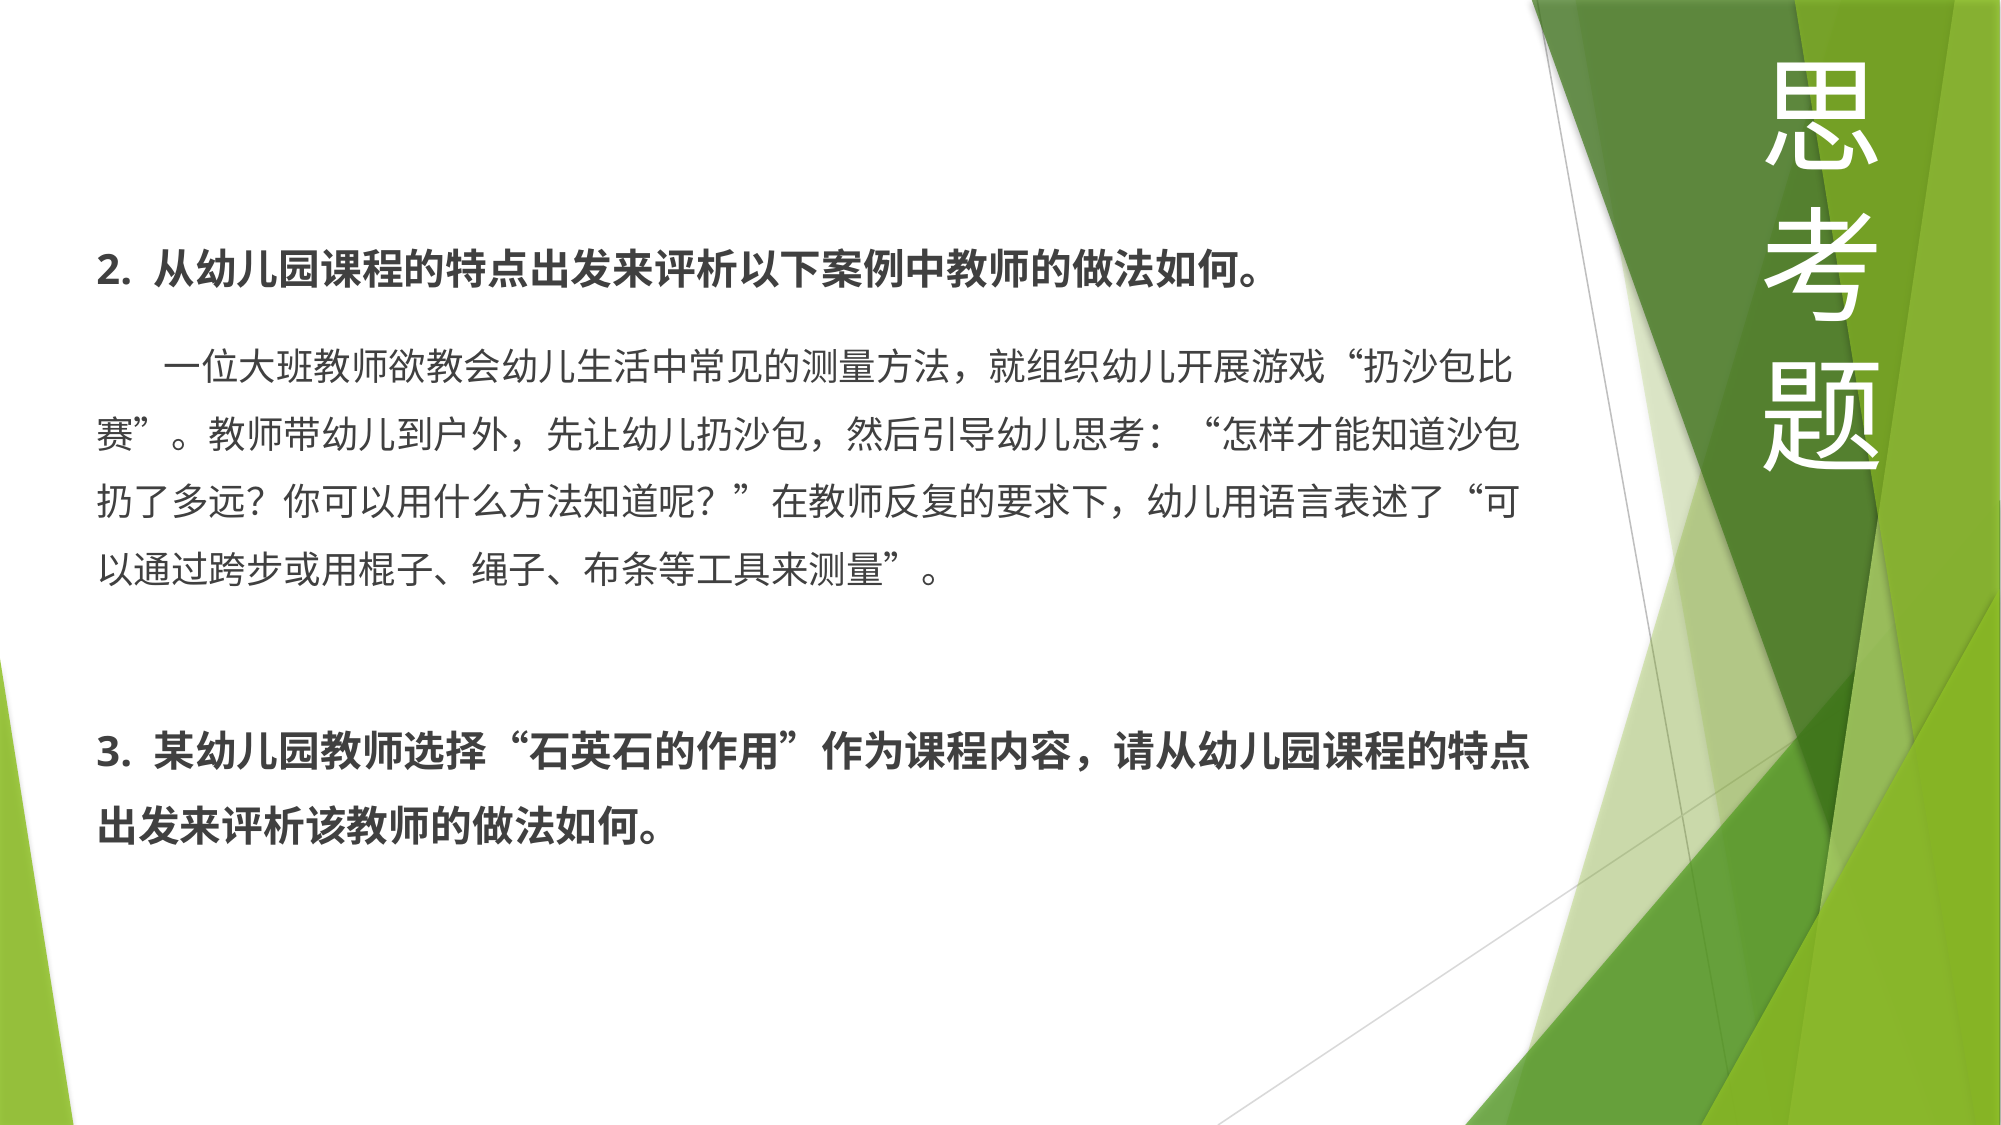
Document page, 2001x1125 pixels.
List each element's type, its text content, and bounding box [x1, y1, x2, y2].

text_box 思考题 [1745, 30, 1919, 496]
list 2. 从幼儿园课程的特点出发来评析以下案例中教师的做法如何。 一位大班教师欲教会幼儿生活中常见的测量方法，就组织幼儿开展游戏“扔沙包比赛”。教师带幼儿到户外，先让幼儿扔沙包，然后引导幼儿思考：“怎样才能知道沙包扔了多远？你可以用什么方法知道呢？”在教师反复的要求下，幼儿用语言表述了“可以通过跨步或用棍子、绳子、布条等工具来测量”。 3. 某幼儿园教师选择“石英石的作用”作为课程内容，请从幼儿园课程的特点出发来评析该教师的做法如何。 [81, 210, 1552, 874]
